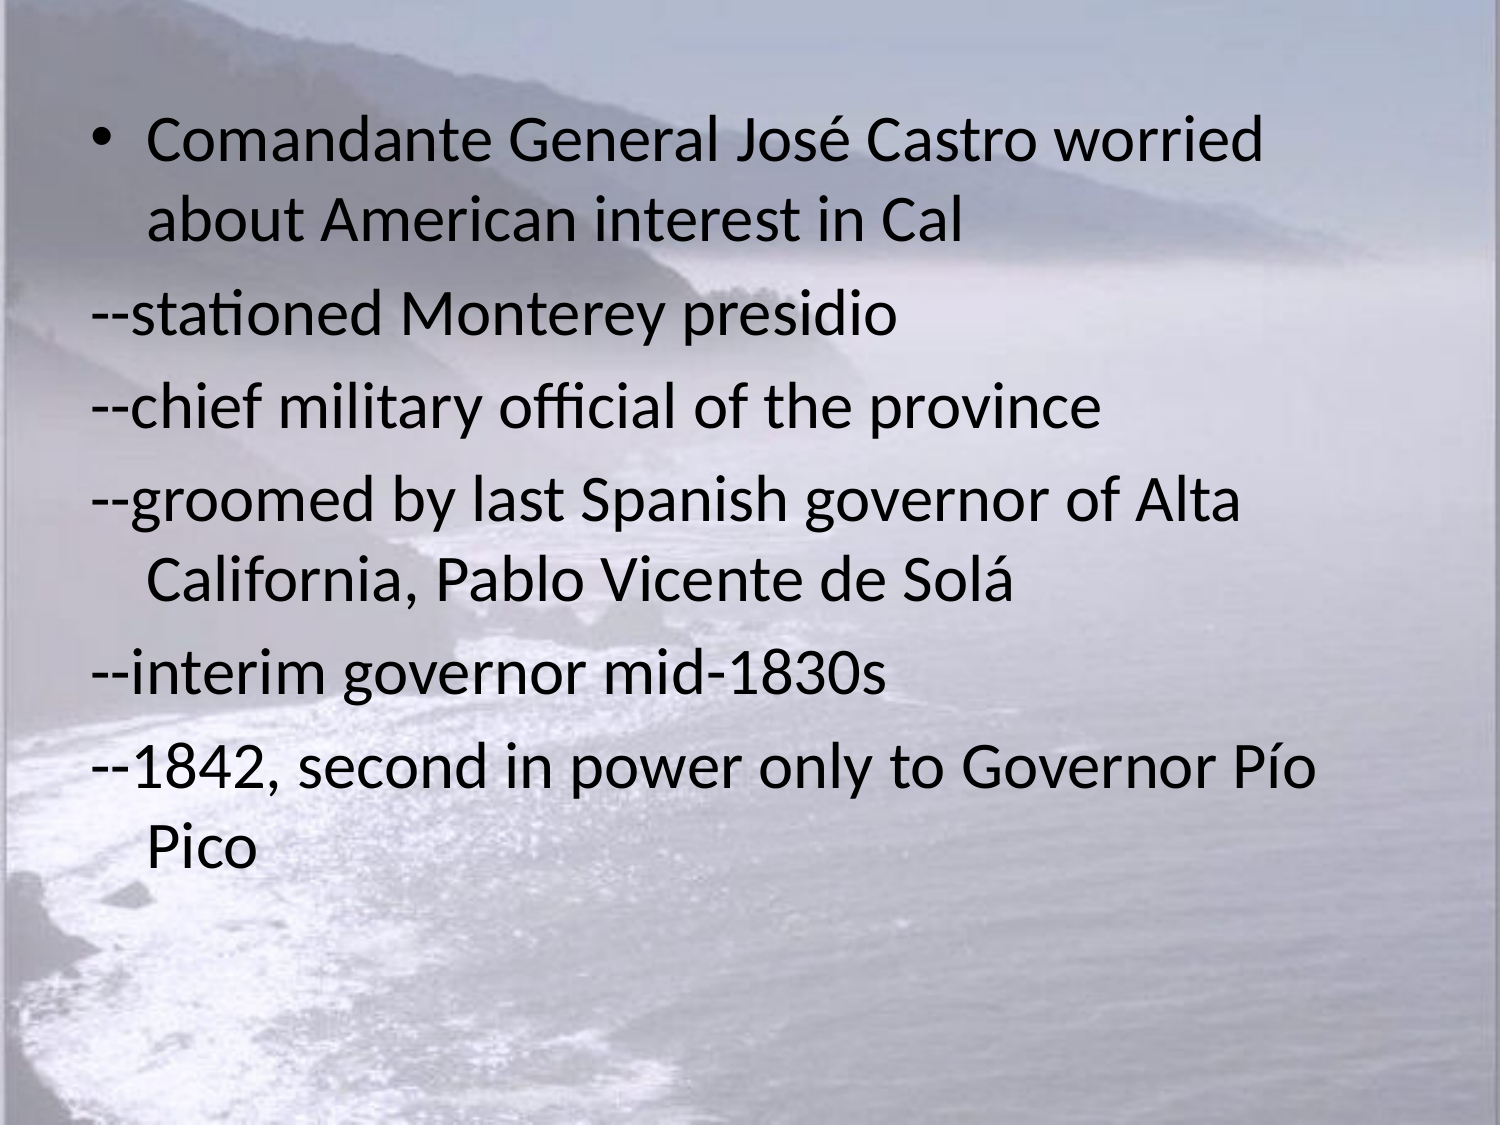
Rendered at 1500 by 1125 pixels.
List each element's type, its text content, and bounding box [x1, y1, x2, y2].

list Comandante General José Castro worried about American interest in Cal --stationed Monterey presidio --chief military official of the province --groomed by last Spanish governor of Alta California, Pablo Vicente de Solá --interim governor mid-1830s --1842, second in power only to Governor Pío Pico [75, 87, 1425, 1005]
picture [0, 0, 1500, 1125]
